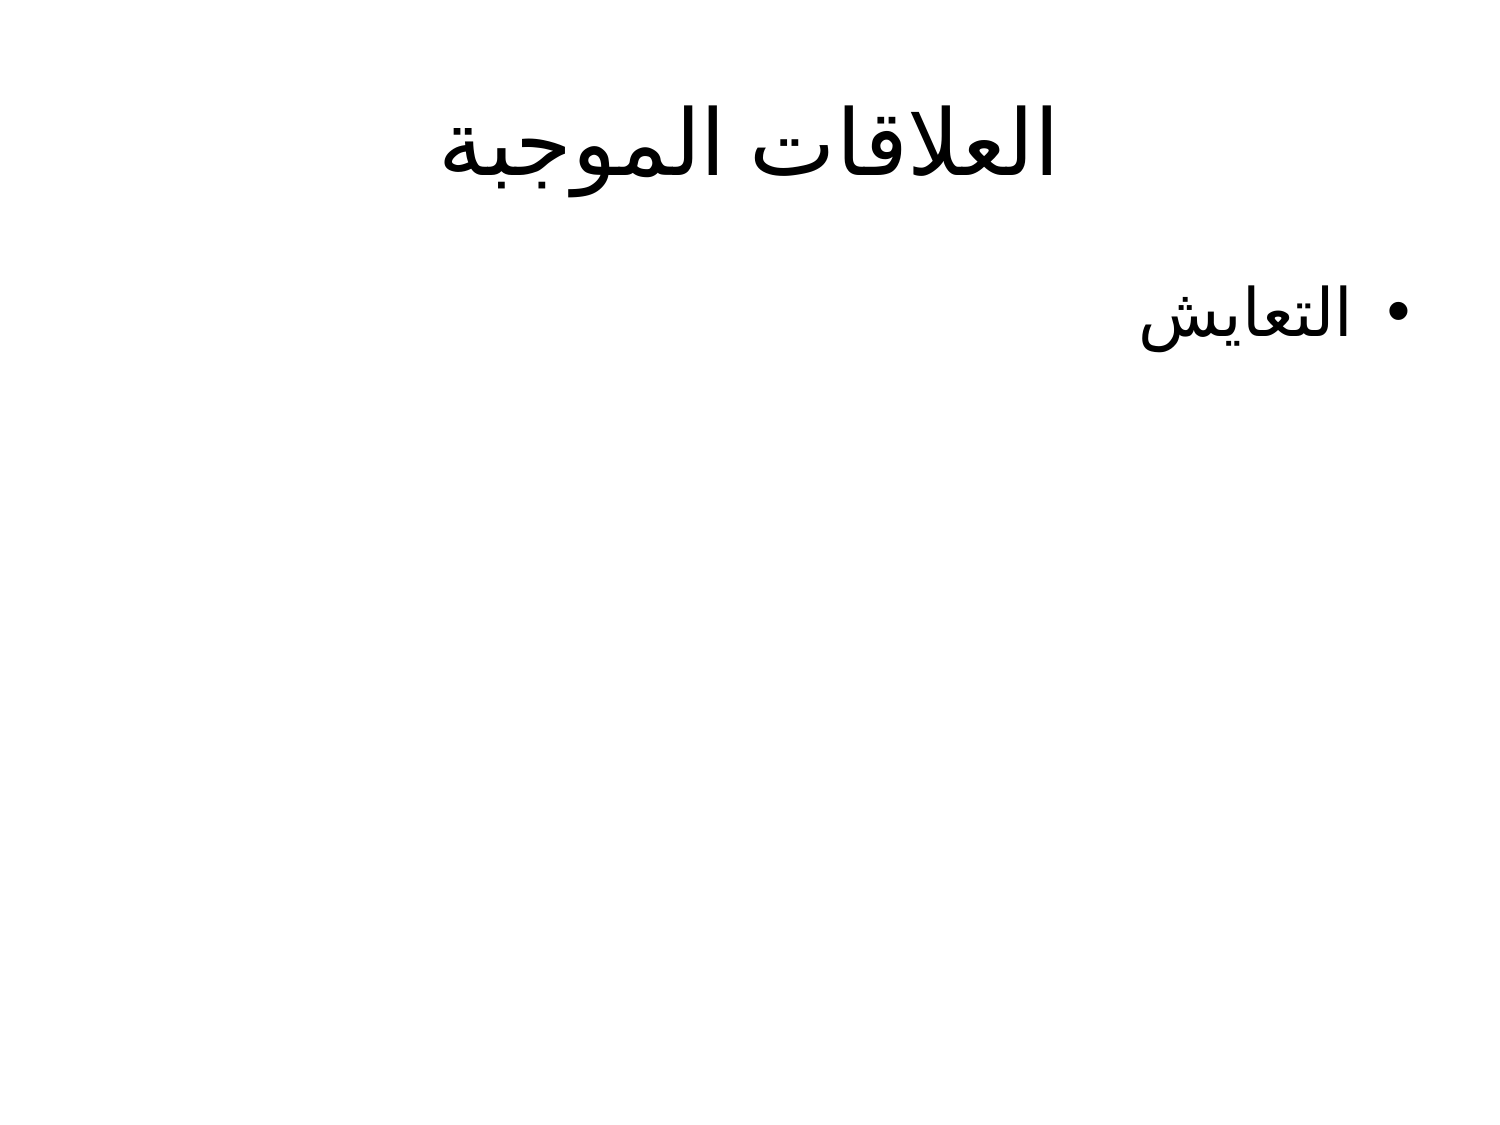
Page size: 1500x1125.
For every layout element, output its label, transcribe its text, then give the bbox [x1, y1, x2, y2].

title العلاقات الموجبة [75, 45, 1425, 233]
list التعايش [75, 262, 1425, 1005]
